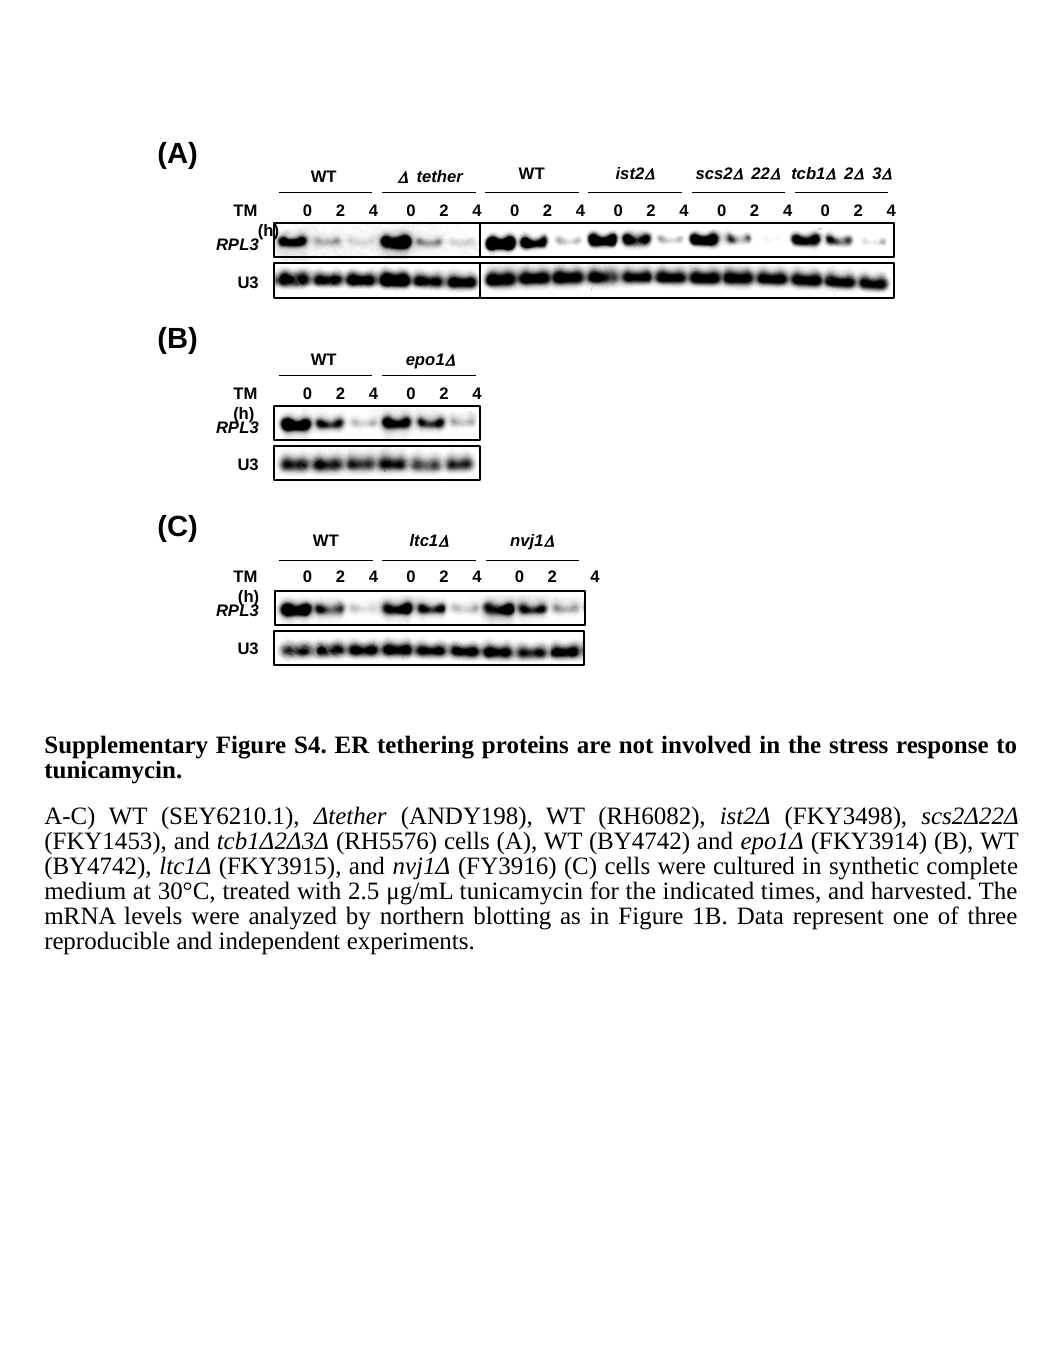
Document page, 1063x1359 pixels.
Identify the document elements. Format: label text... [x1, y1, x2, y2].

text_box (C) [142, 500, 249, 550]
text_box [184, 522, 633, 668]
text_box (B) [142, 311, 249, 362]
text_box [184, 341, 543, 483]
text_box Supplementary Figure S4. ER tethering proteins are not involved in the stress response to tunicamycin. A-C) WT (SEY6210.1), Δtether (ANDY198), WT (RH6082), ist2Δ (FKY3498), scs2Δ22Δ (FKY1453), and tcb1Δ2Δ3Δ (RH5576) cells (A), WT (BY4742) and epo1Δ (FKY3914) (B), WT (BY4742), ltc1Δ (FKY3915), and nvj1Δ (FY3916) (C) cells were cultured in synthetic complete medium at 30°C, treated with 2.5 μg/mL tunicamycin for the indicated times, and harvested. The mRNA levels were analyzed by northern blotting as in Figure 1B. Data represent one of three reproducible and independent experiments. [29, 726, 1034, 962]
text_box (A) [142, 126, 249, 177]
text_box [184, 154, 934, 302]
